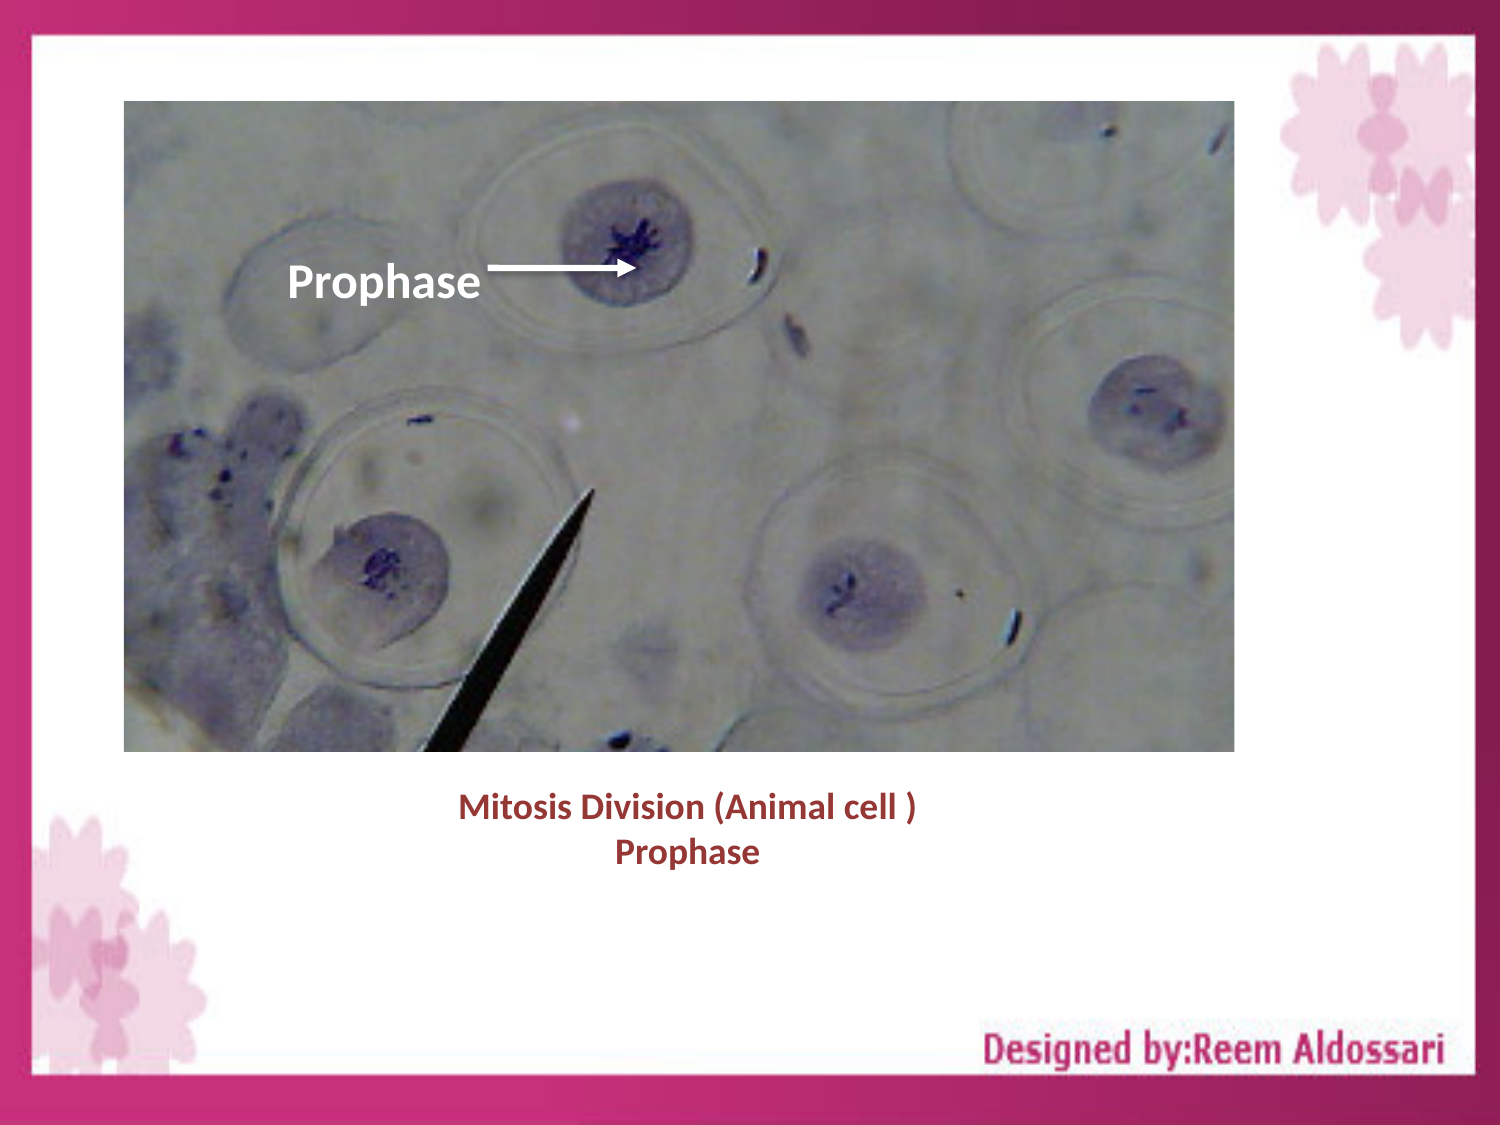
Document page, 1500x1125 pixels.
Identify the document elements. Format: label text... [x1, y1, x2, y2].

text_box Mitosis Division (Animal cell ) Prophase [312, 775, 1063, 880]
picture [0, 0, 1500, 1125]
